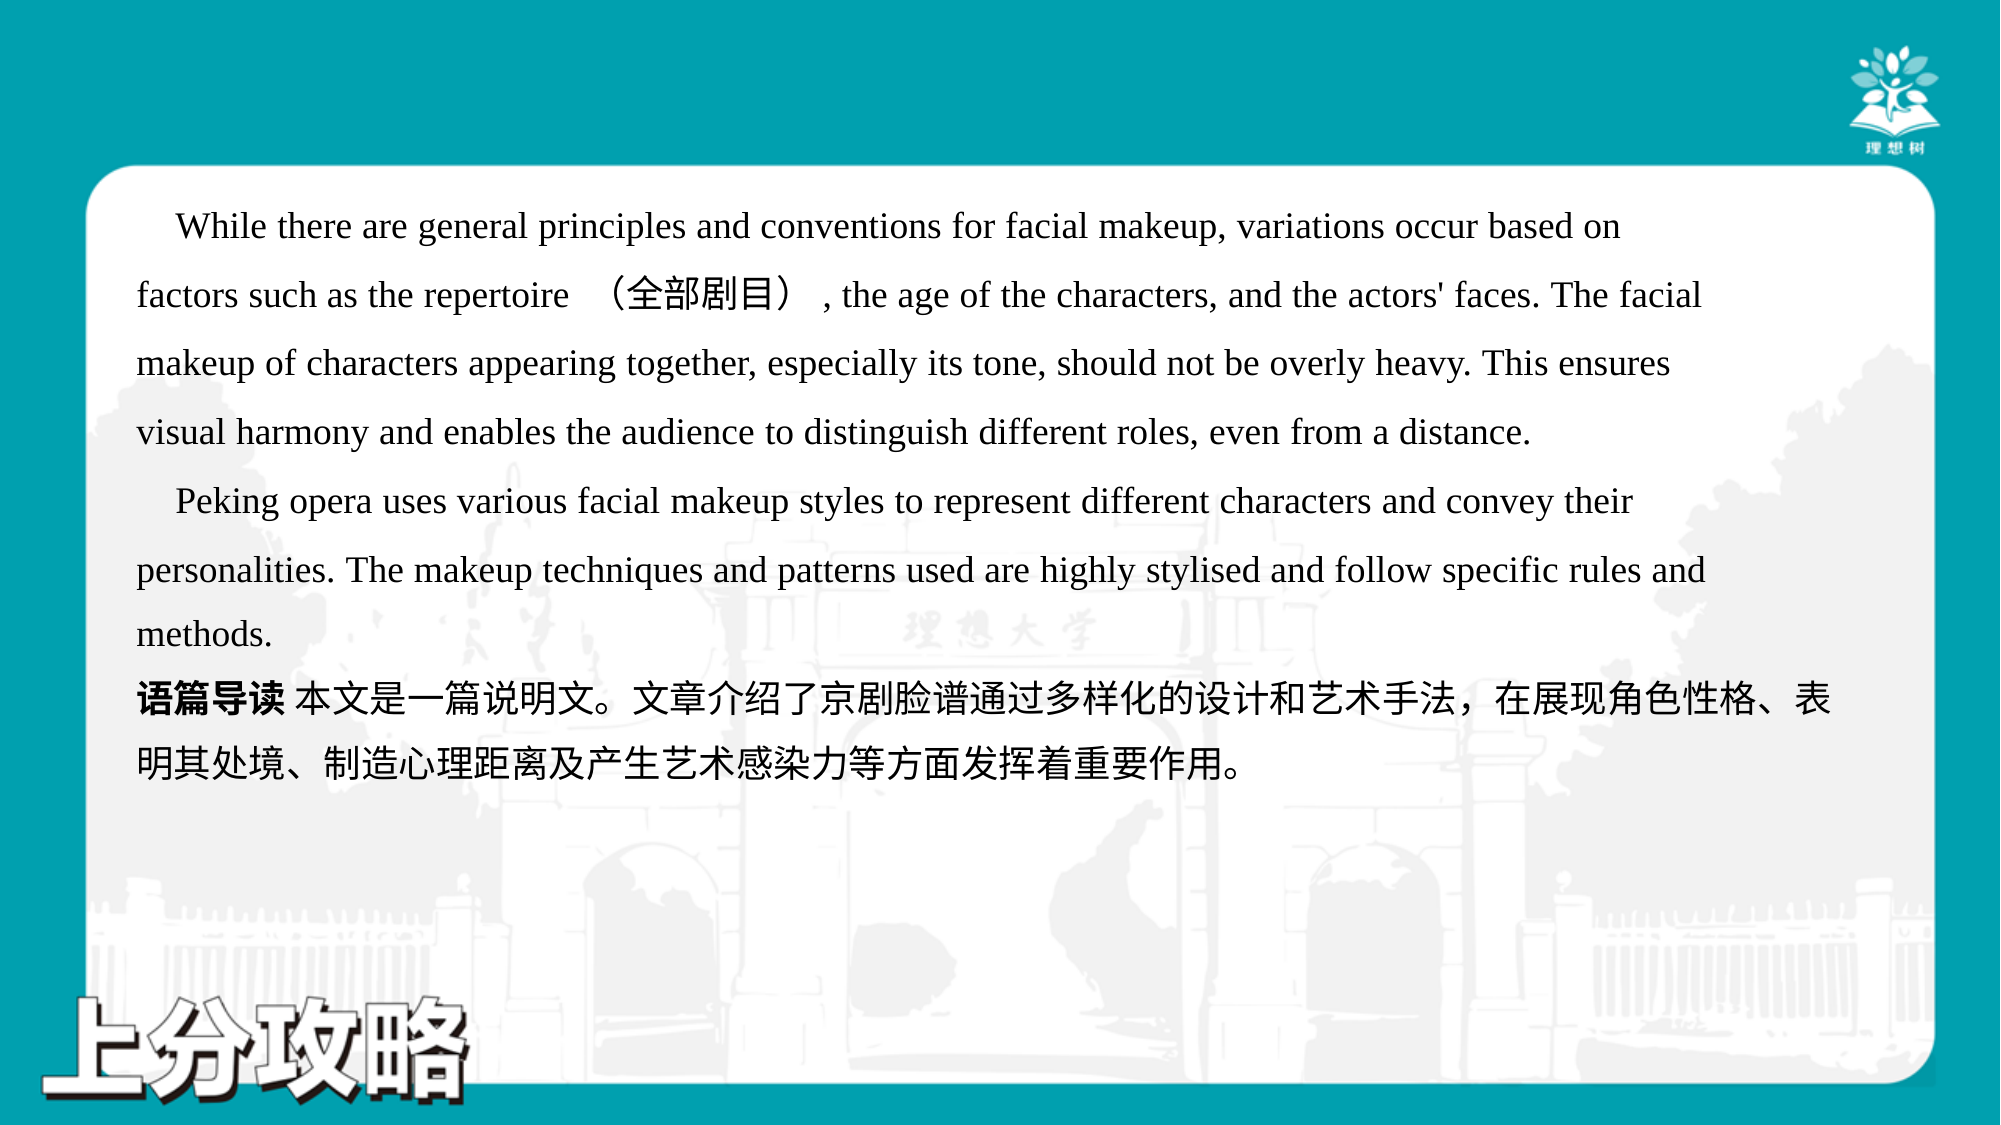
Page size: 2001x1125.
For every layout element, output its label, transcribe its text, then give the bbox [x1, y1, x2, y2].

picture [0, 0, 2000, 1125]
text_box While there are general principles and conventions for facial makeup, variations occur based on factors such as the repertoire （全部剧目）, the age of the characters, and the actors' faces. The facial makeup of characters appearing together, especially its tone, should not be overly heavy. This ensures visual harmony and enables the audience to distinguish different roles, even from a distance. Peking opera uses various facial makeup styles to represent different characters and convey their personalities. The makeup techniques and patterns used are highly stylised and follow specific rules and methods.#8 [136, 177, 1865, 647]
text_box 语篇导读 本文是一篇说明文。文章介绍了京剧脸谱通过多样化的设计和艺术手法，在展现角色性格、表 明其处境、制造心理距离及产生艺术感染力等方面发挥着重要作用。 [136, 651, 1865, 778]
